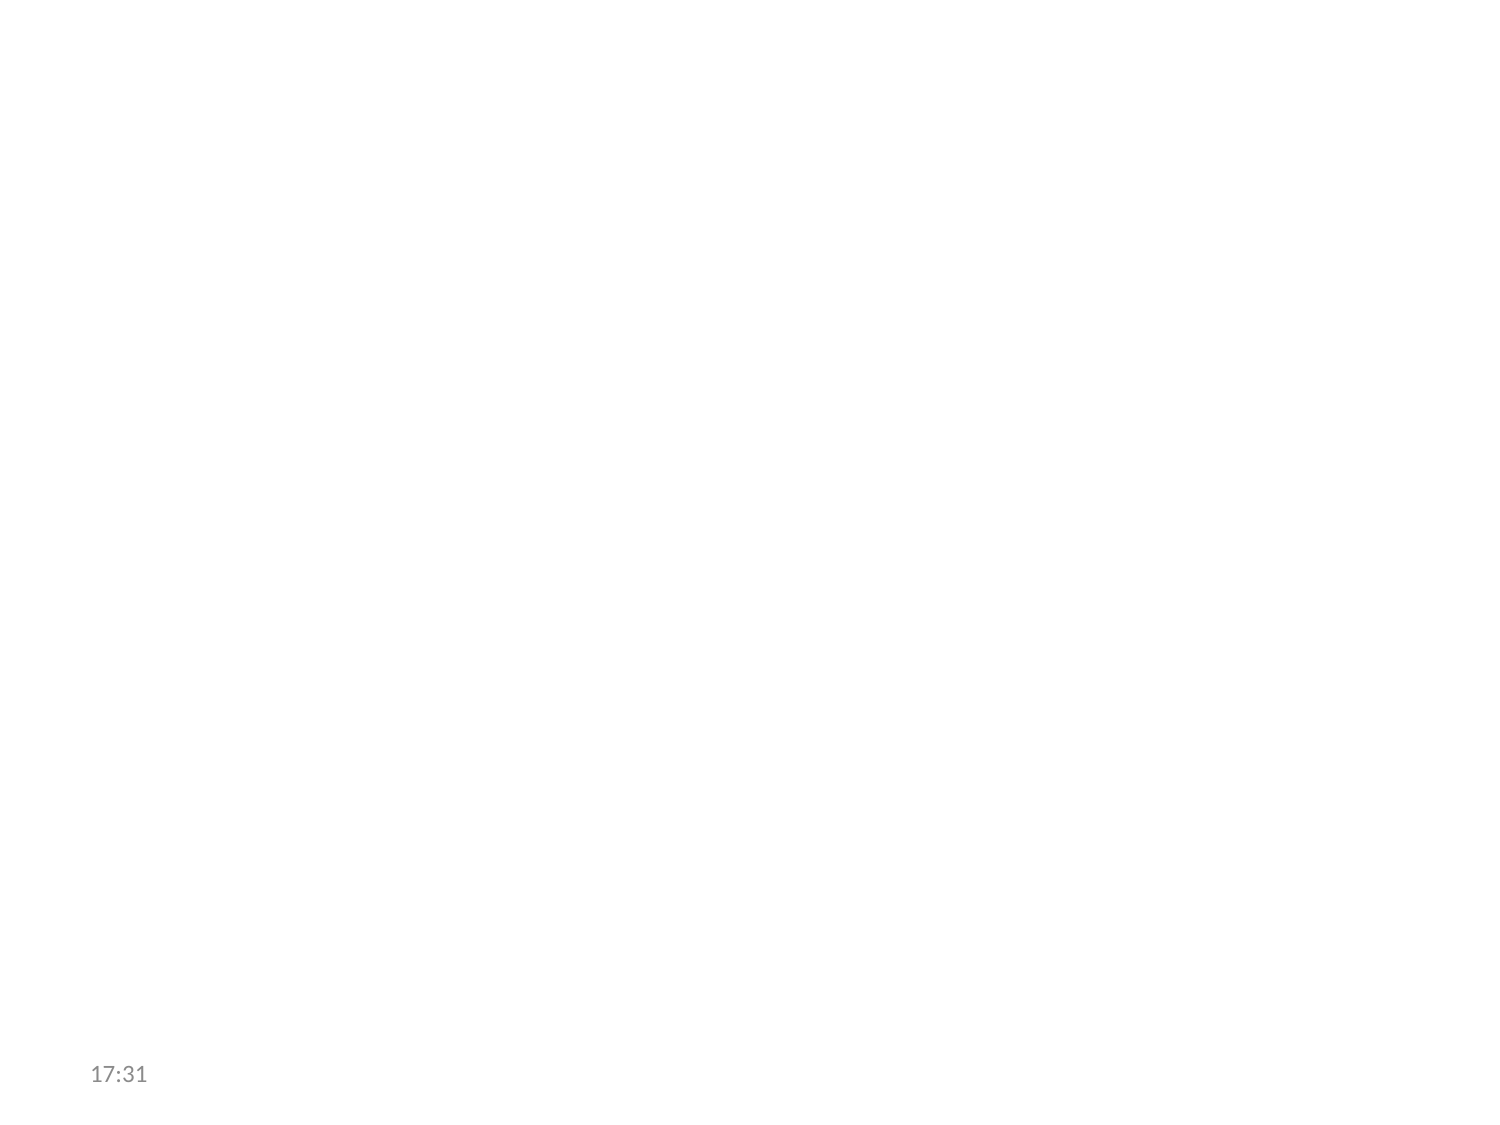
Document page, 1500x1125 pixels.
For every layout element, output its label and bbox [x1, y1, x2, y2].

slide_number [75, 1042, 425, 1103]
